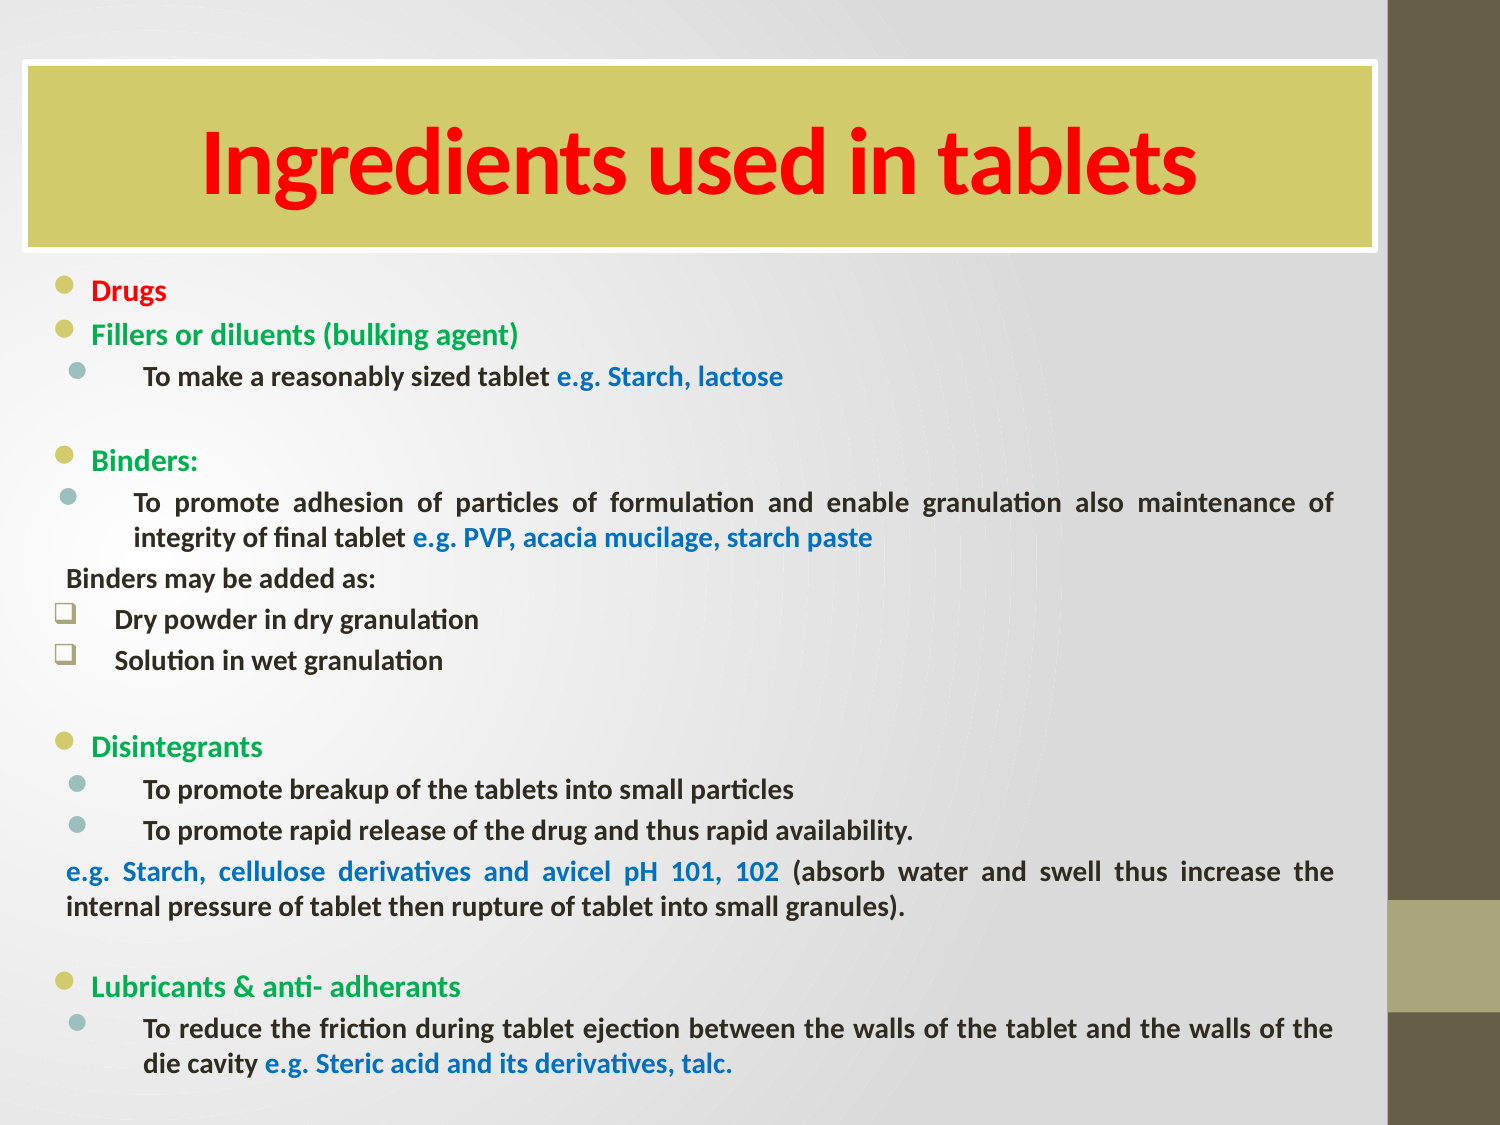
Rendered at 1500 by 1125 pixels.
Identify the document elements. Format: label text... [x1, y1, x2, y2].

title Ingredients used in tablets [22, 59, 1378, 253]
list Drugs Fillers or diluents (bulking agent) To make a reasonably sized tablet e.g. Starch, lactose Binders: To promote adhesion of particles of formulation and enable granulation also maintenance of integrity of final tablet e.g. PVP, acacia mucilage, starch paste Binders may be added as: Dry powder in dry granulation Solution in wet granulation Disintegrants To promote breakup of the tablets into small particles To promote rapid release of the drug and thus rapid availability. e.g. Starch, cellulose derivatives and avicel pH 101, 102 (absorb water and swell thus increase the internal pressure of tablet then rupture of tablet into small granules). Lubricants & anti- adherants To reduce the friction during tablet ejection between the walls of the tablet and the walls of the die cavity e.g. Steric acid and its derivatives, talc. [37, 262, 1350, 1100]
